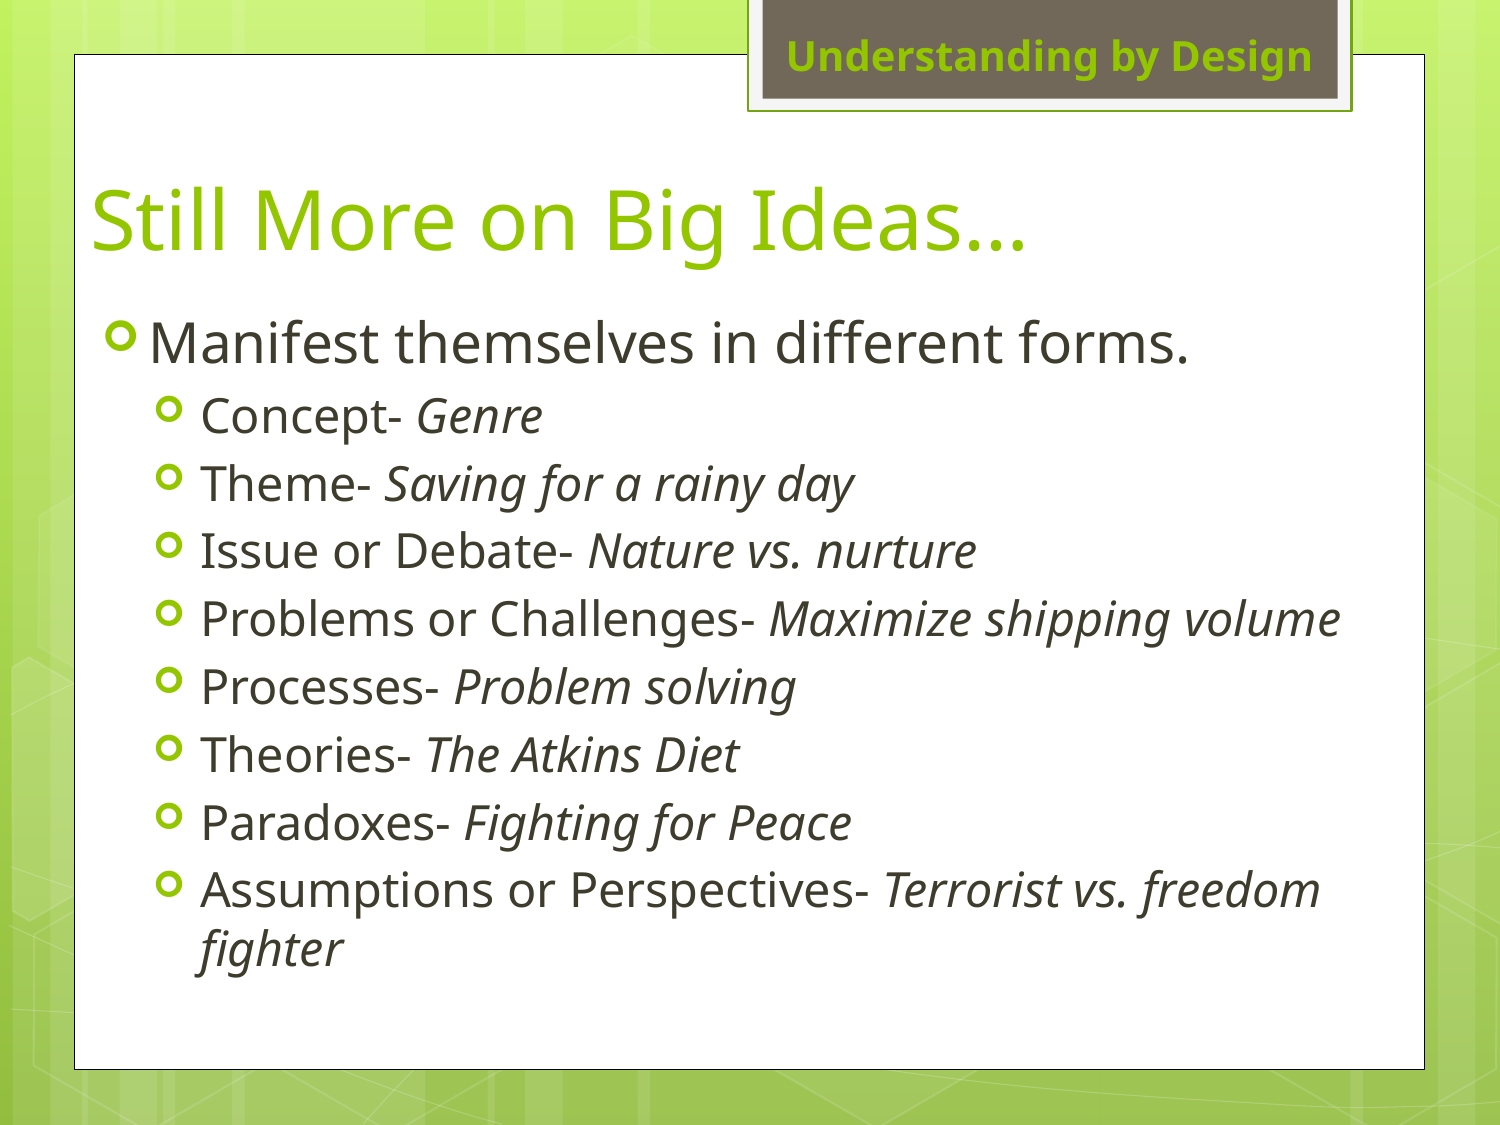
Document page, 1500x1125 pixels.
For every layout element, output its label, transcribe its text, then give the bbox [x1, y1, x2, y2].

title Still More on Big Ideas… [75, 87, 1228, 275]
list Manifest themselves in different forms. Concept- Genre Theme- Saving for a rainy day Issue or Debate- Nature vs. nurture Problems or Challenges- Maximize shipping volume Processes- Problem solving Theories- The Atkins Diet Paradoxes- Fighting for Peace Assumptions or Perspectives- Terrorist vs. freedom fighter [75, 299, 1425, 988]
